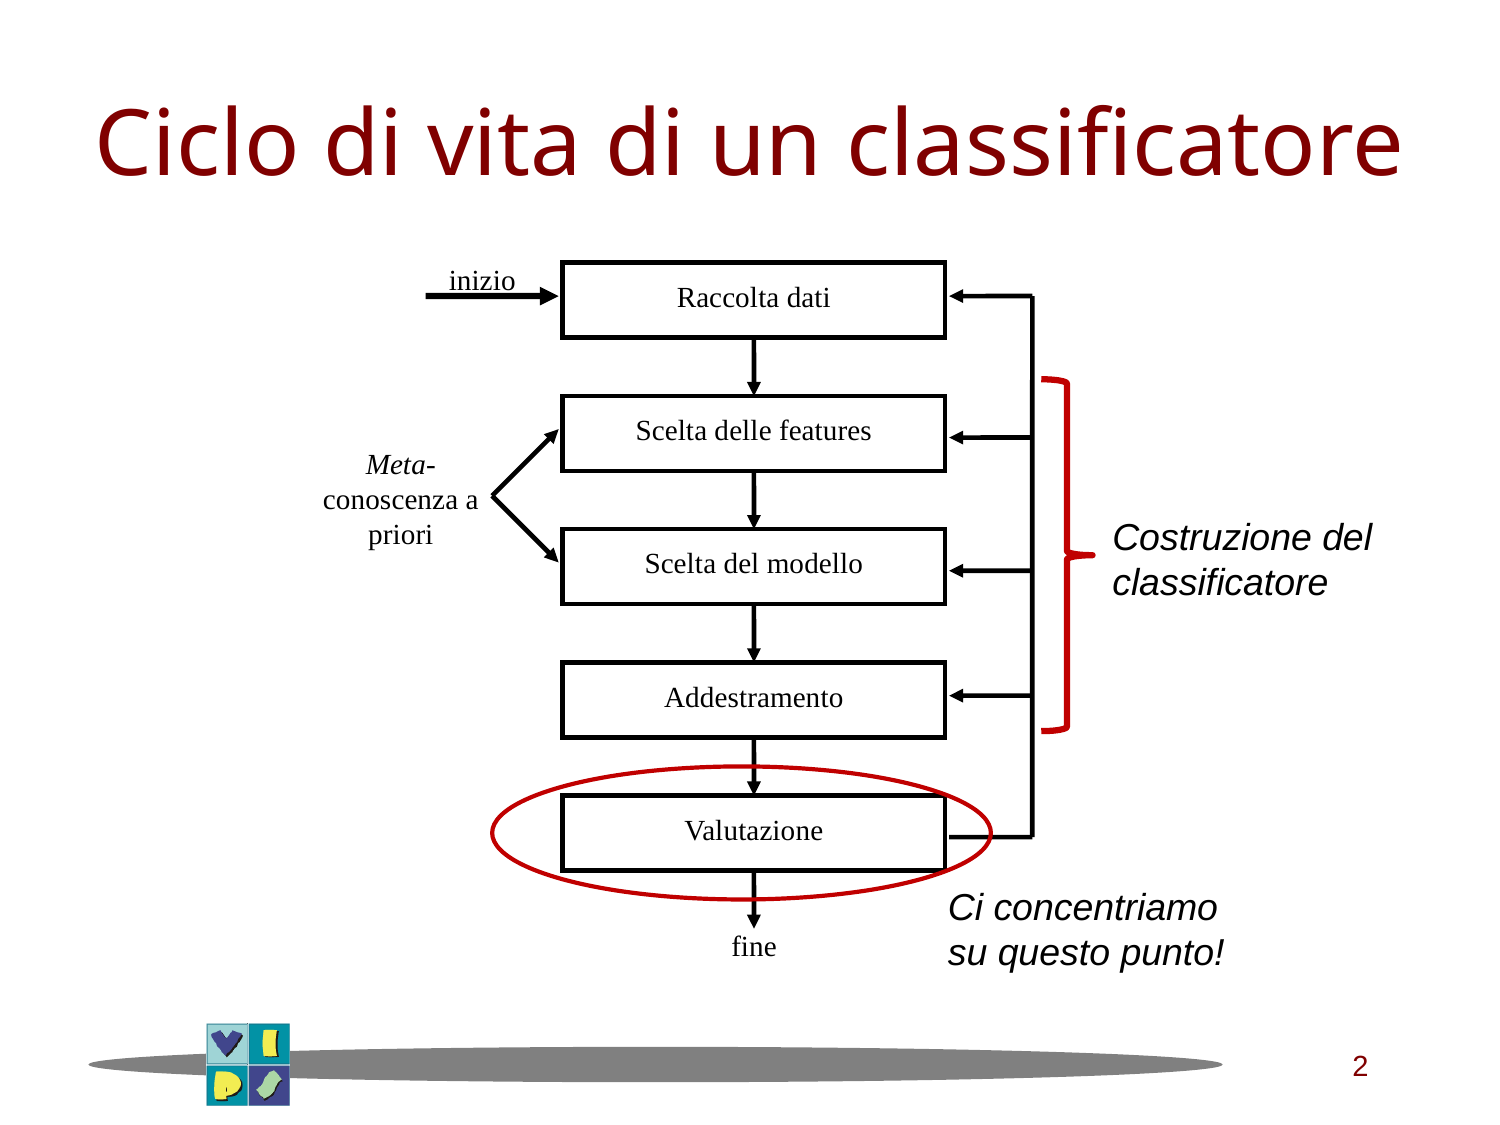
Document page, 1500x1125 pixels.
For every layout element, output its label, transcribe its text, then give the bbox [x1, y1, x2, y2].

picture [206, 1023, 290, 1106]
text_box Ci concentriamo su questo punto! [933, 875, 1252, 981]
slide_number 2 [1033, 1039, 1384, 1118]
text_box Costruzione del classificatore [1097, 505, 1417, 611]
text_box [1041, 378, 1094, 732]
title Ciclo di vita di un classificatore [75, 45, 1425, 233]
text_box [300, 254, 1033, 972]
